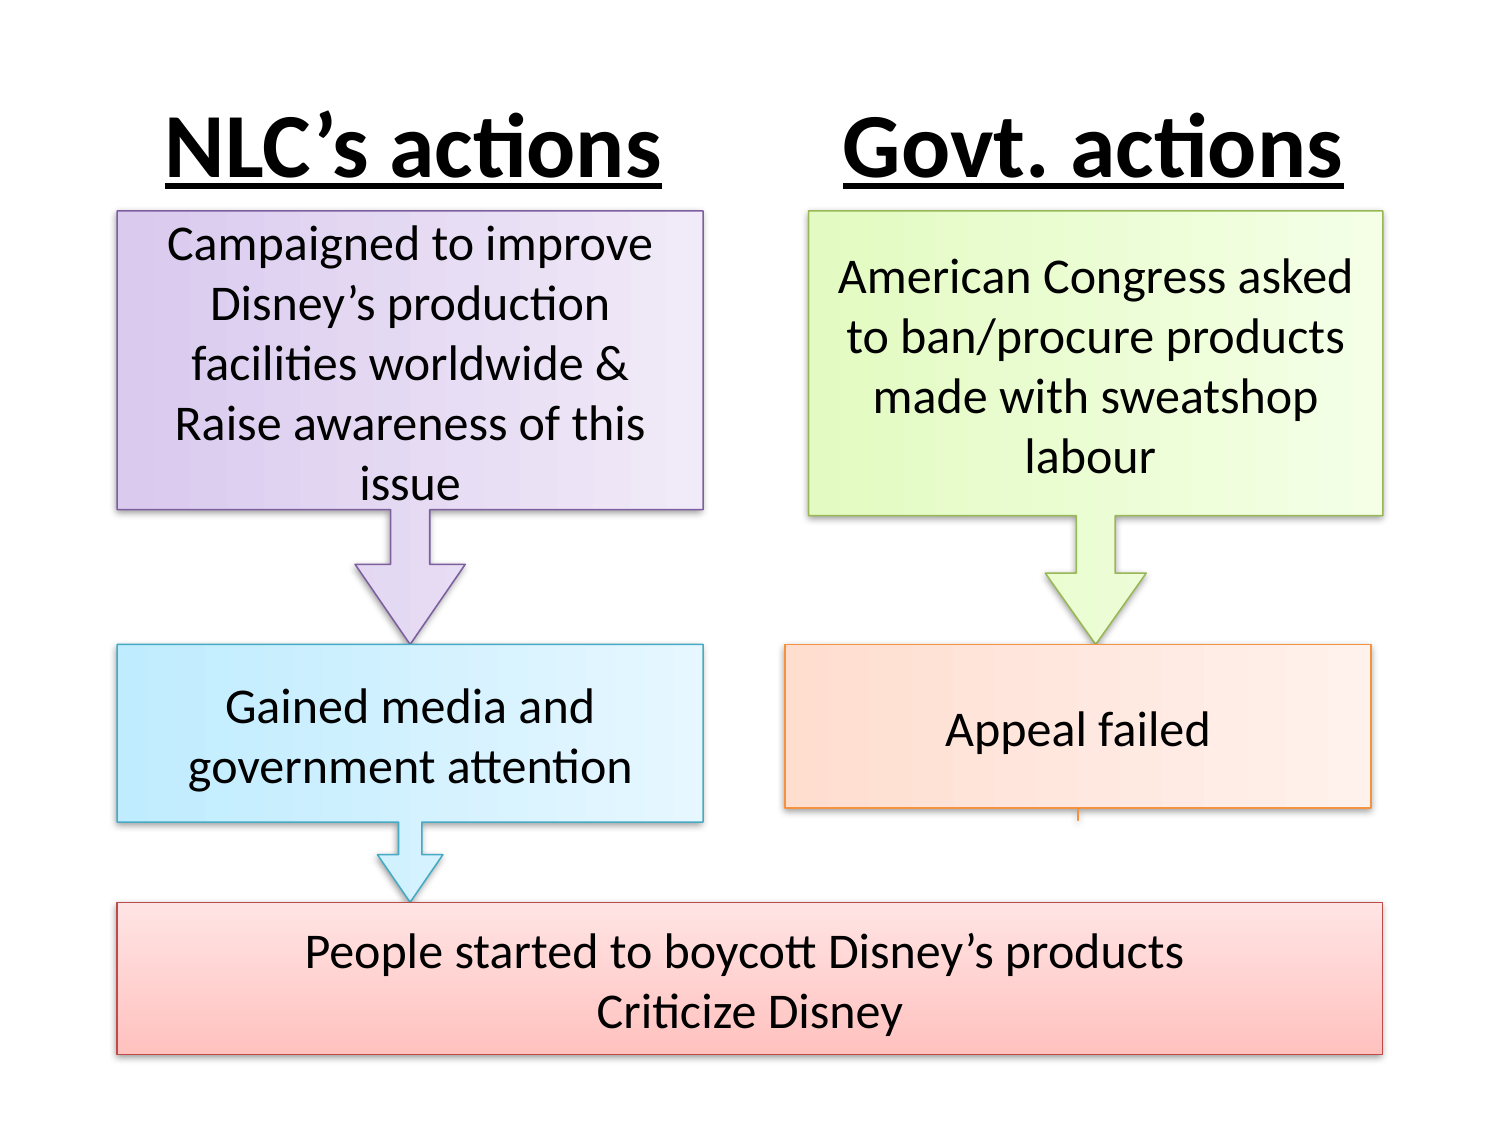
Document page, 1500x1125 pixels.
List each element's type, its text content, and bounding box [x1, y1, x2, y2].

text_box American Congress asked to ban/procure products made with sweatshop labour [807, 235, 1384, 642]
title NLC’s actions [81, 46, 746, 235]
text_box Govt. actions [761, 46, 1425, 235]
text_box People started to boycott Disney’s products Criticize Disney [116, 902, 1383, 1055]
text_box Gained media and government attention [116, 643, 704, 900]
text_box Campaigned to improve Disney’s production facilities worldwide & Raise awareness of this issue [116, 210, 704, 642]
text_box Appeal failed [784, 644, 1372, 822]
